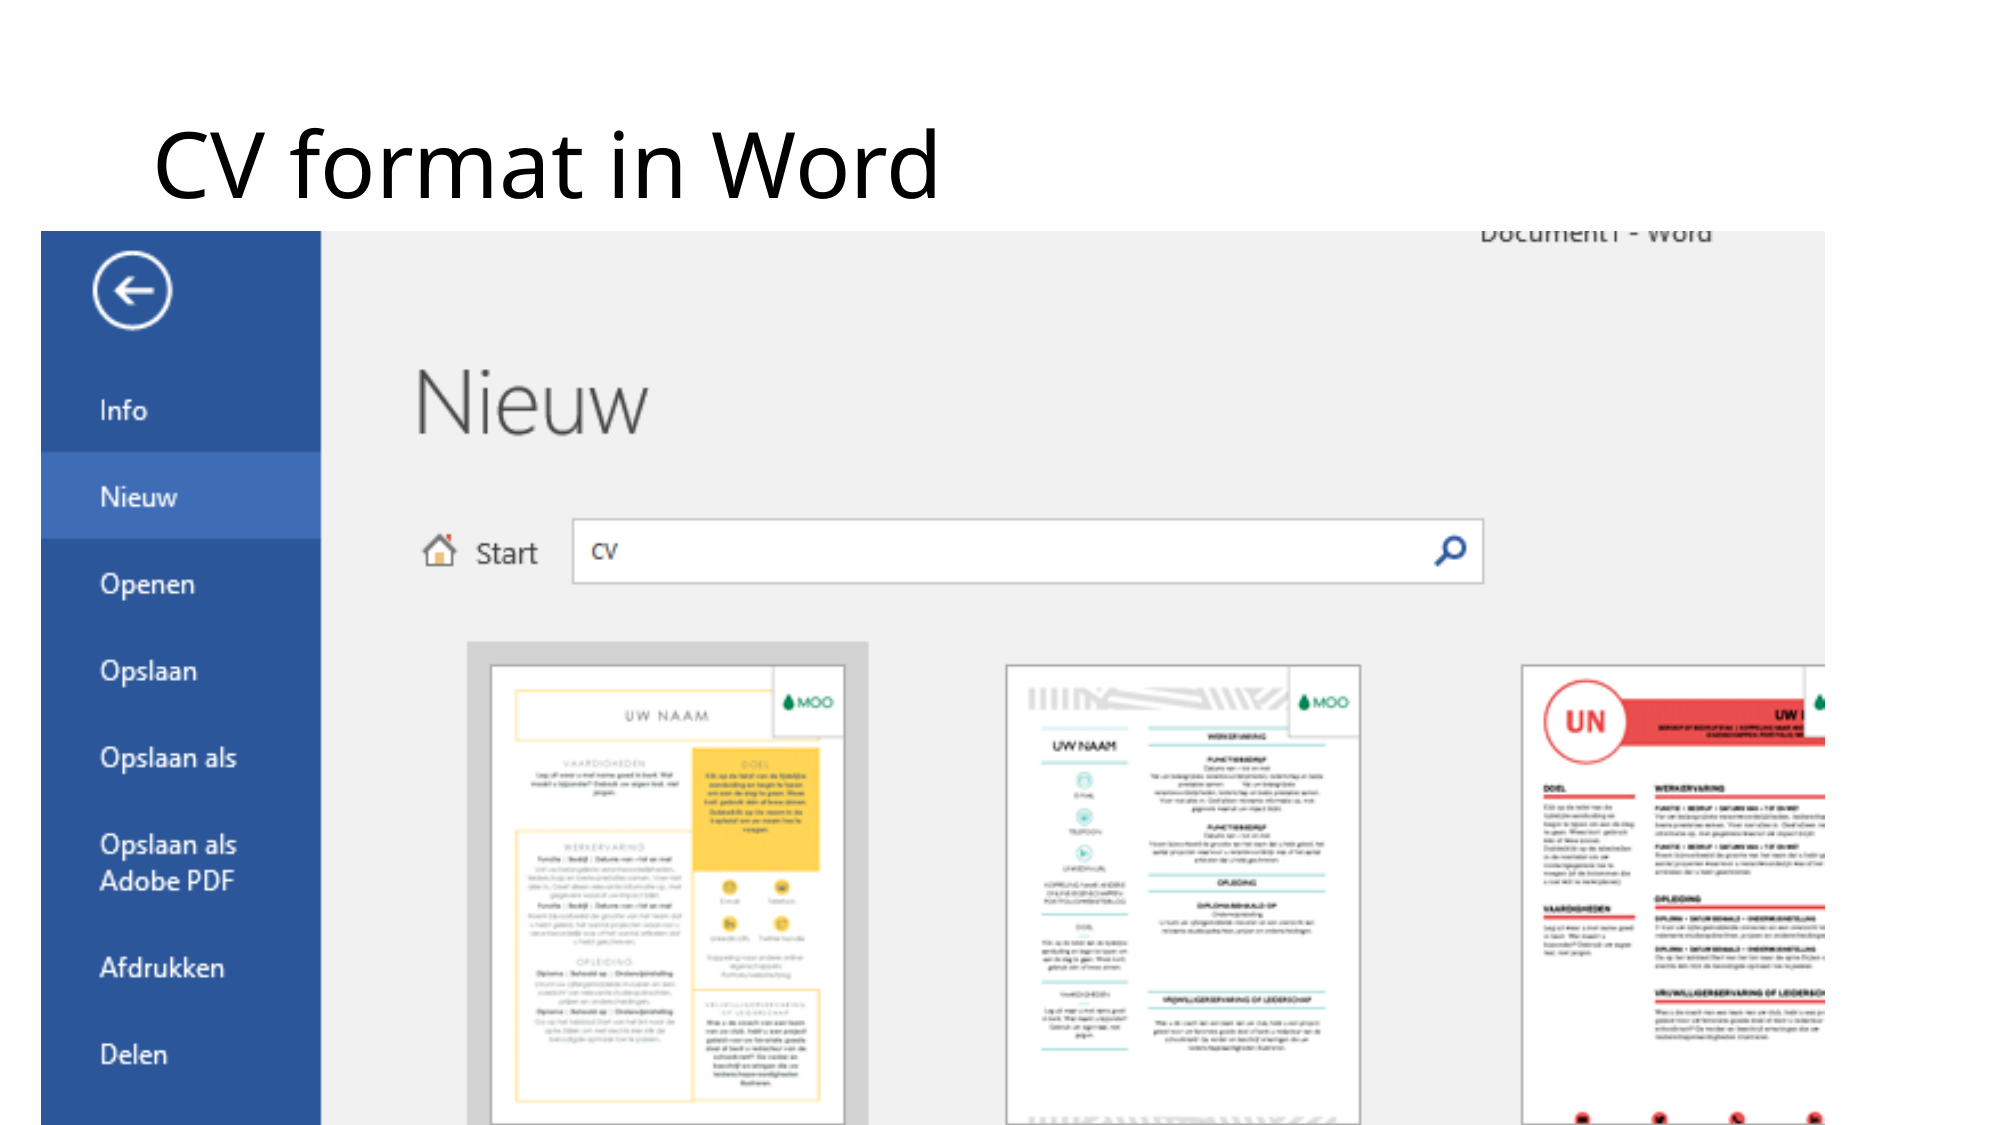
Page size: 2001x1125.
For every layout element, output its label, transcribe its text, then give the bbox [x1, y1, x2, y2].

picture [41, 231, 1825, 1125]
title CV format in Word [137, 59, 1863, 278]
